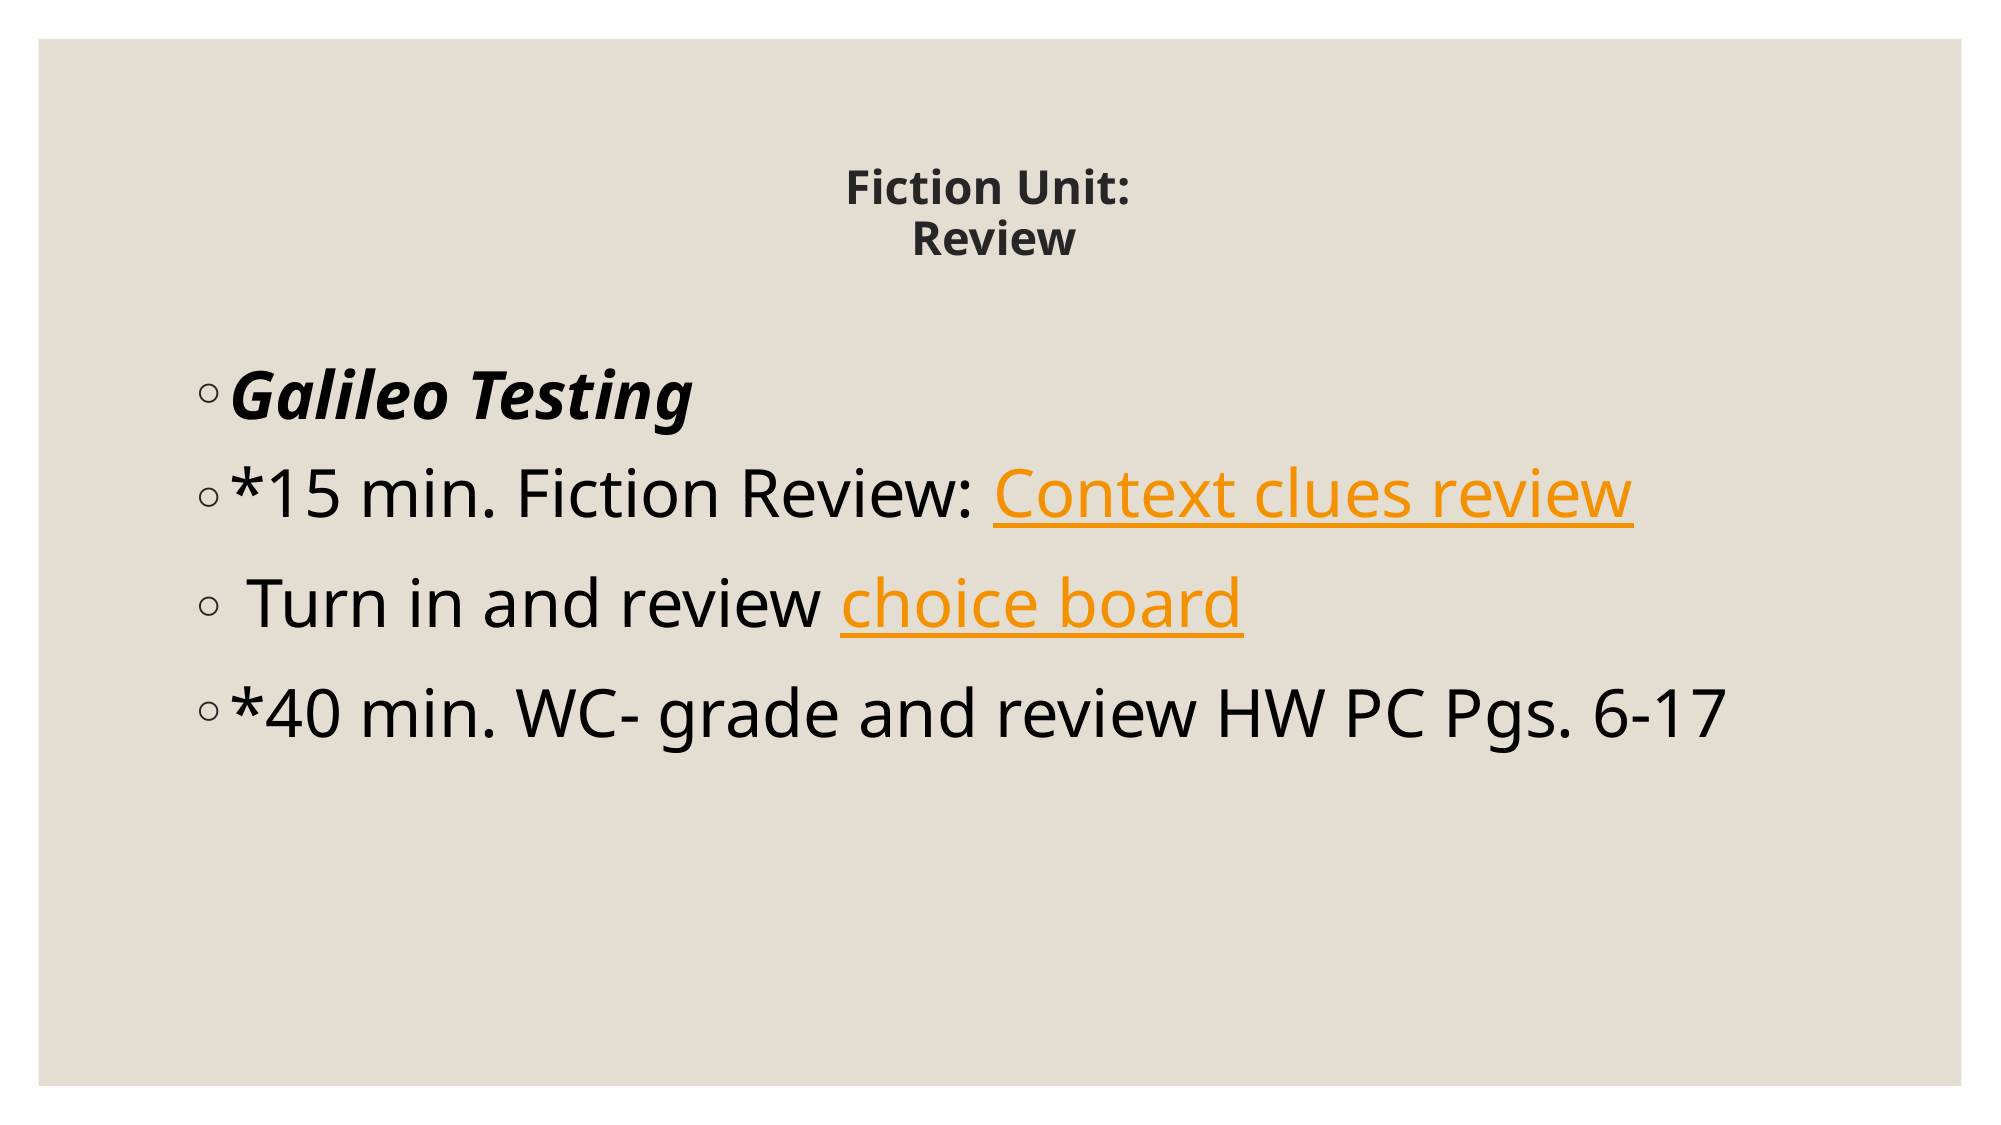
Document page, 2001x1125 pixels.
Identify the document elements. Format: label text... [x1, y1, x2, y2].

list Galileo Testing *15 min. Fiction Review: Context clues review Turn in and review choice board *40 min. WC- grade and review HW PC Pgs. 6-17 [174, 345, 1825, 990]
title Fiction Unit: Review [174, 105, 1825, 331]
